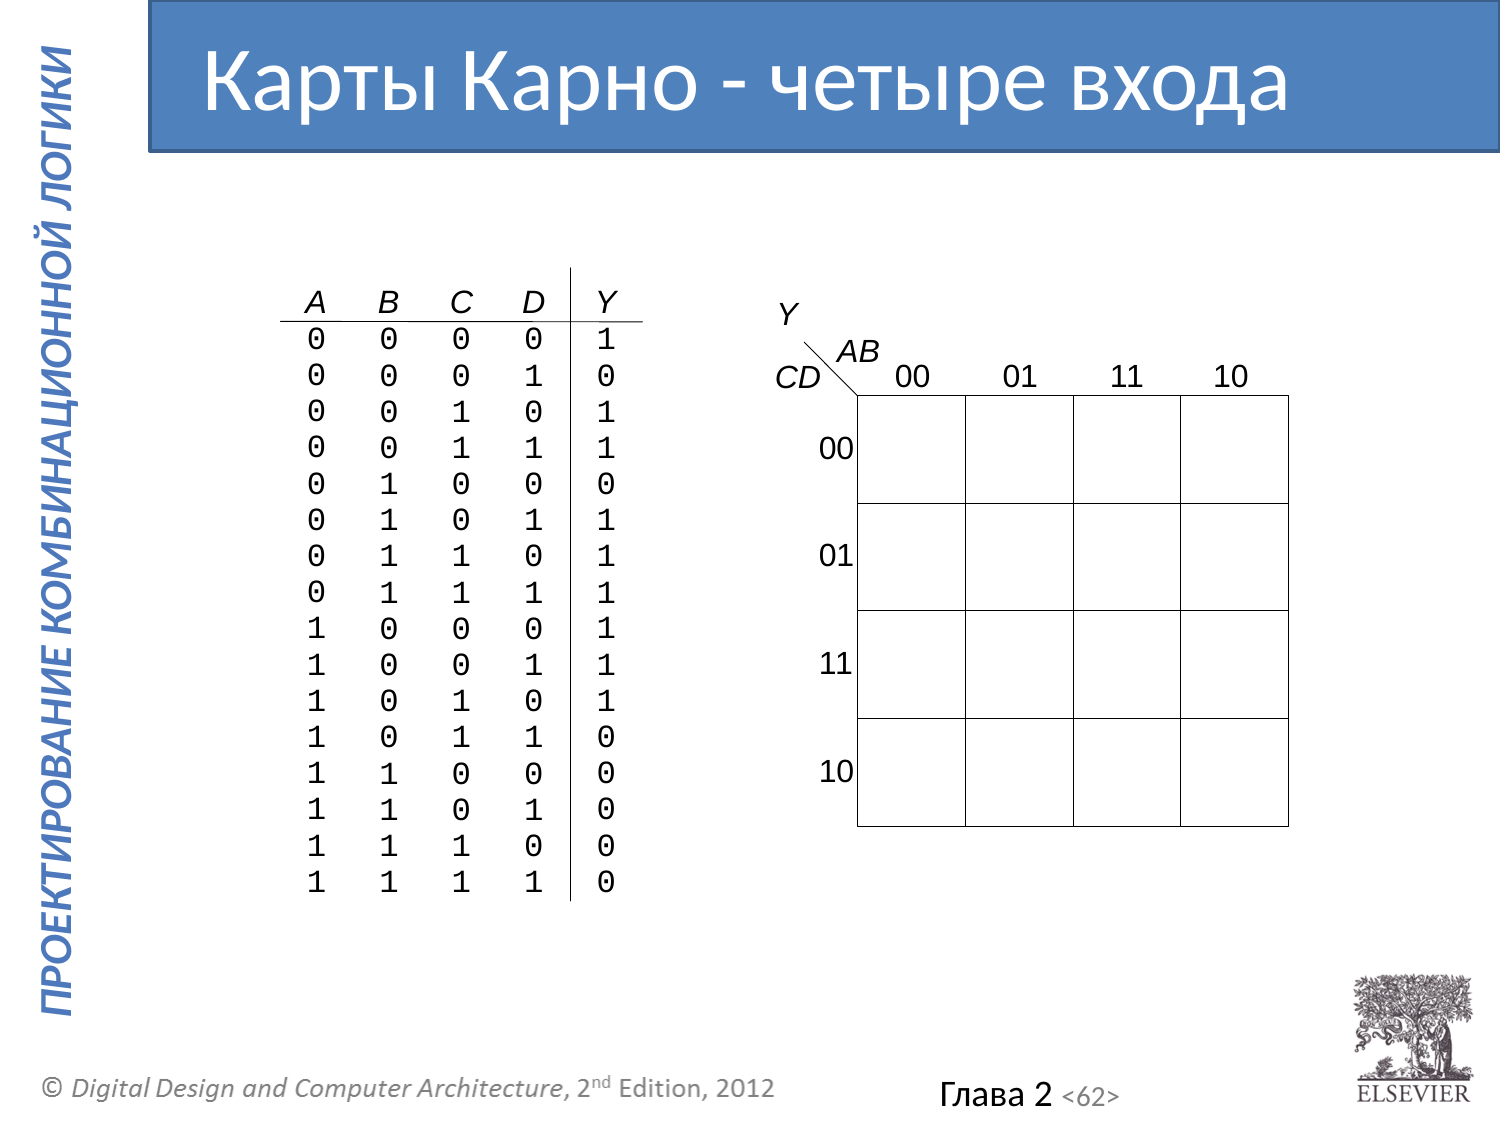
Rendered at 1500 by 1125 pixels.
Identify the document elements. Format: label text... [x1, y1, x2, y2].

text_box Карты Карно - четыре входа [187, 11, 1488, 136]
picture [0, 0, 1500, 1125]
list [749, 287, 1295, 913]
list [274, 262, 649, 926]
